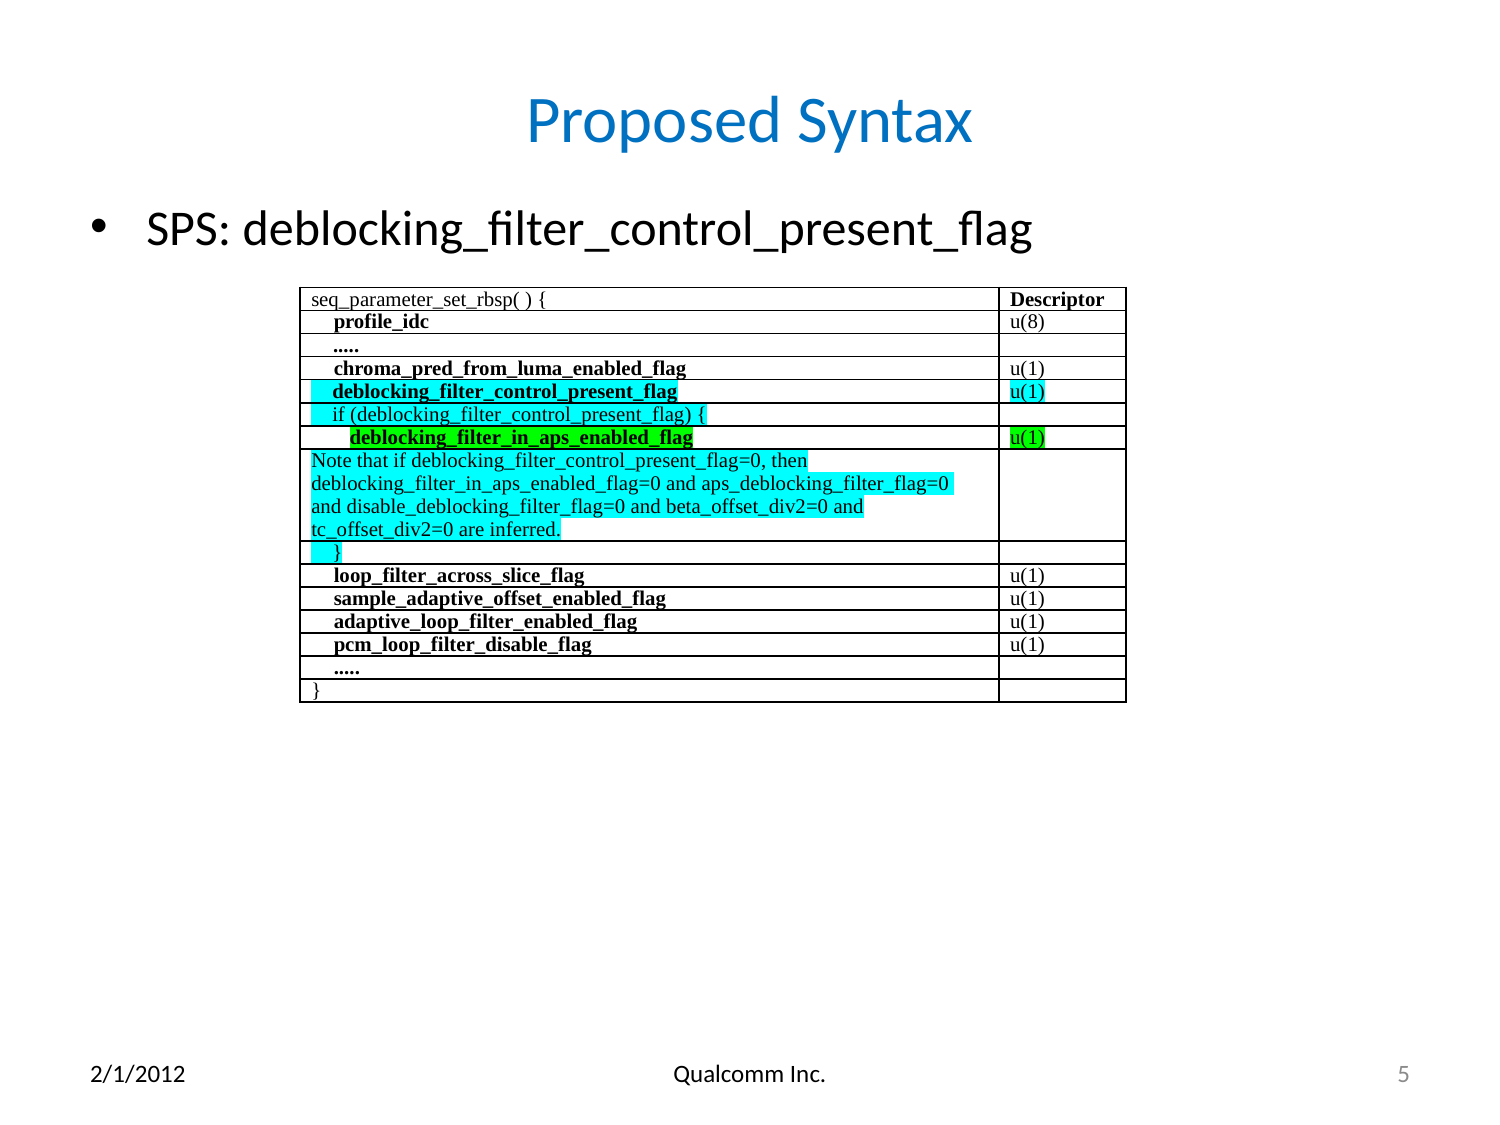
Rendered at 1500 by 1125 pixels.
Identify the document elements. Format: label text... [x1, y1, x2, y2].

table_cell pcm_loop_filter_disable_flag [301, 634, 998, 655]
table_cell [1000, 334, 1125, 356]
table_cell u(1) [1000, 380, 1125, 402]
table_cell u(1) [1000, 427, 1125, 448]
table_cell u(8) [1000, 311, 1125, 333]
list SPS: deblocking_filter_control_present_flag [75, 187, 1425, 1005]
table_cell [1000, 680, 1125, 701]
table_cell u(1) [1000, 634, 1125, 655]
table_cell deblocking_filter_control_present_flag [301, 380, 998, 402]
table_cell u(1) [1000, 588, 1125, 609]
table_cell profile_idc [301, 311, 998, 333]
table_cell u(1) [1000, 565, 1125, 586]
table_cell ..... [301, 334, 998, 356]
table_cell [1000, 404, 1125, 425]
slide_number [75, 1042, 425, 1103]
table_cell Note that if deblocking_filter_control_present_flag=0, then deblocking_filter_in_aps_enabled_flag=0 and aps_deblocking_filter_flag=0 and disable_deblocking_filter_flag=0 and beta_offset_div2=0 and tc_offset_div2=0 are inferred. [301, 450, 998, 540]
table_header Descriptor [1000, 288, 1125, 310]
table_cell if (deblocking_filter_control_present_flag) { [301, 404, 998, 425]
table_header seq_parameter_set_rbsp( ) { [301, 288, 998, 310]
table_cell adaptive_loop_filter_enabled_flag [301, 611, 998, 632]
footer Qualcomm Inc. [512, 1042, 988, 1103]
table_cell } [301, 542, 998, 563]
table_cell [1000, 542, 1125, 563]
table_cell [1000, 450, 1125, 540]
table_cell u(1) [1000, 357, 1125, 379]
table_cell [1000, 657, 1125, 678]
table_cell loop_filter_across_slice_flag [301, 565, 998, 586]
table_cell sample_adaptive_offset_enabled_flag [301, 588, 998, 609]
table_cell } [301, 680, 998, 701]
table_cell u(1) [1000, 611, 1125, 632]
slide_number 5 [1074, 1042, 1425, 1103]
table_cell chroma_pred_from_luma_enabled_flag [301, 357, 998, 379]
table_cell deblocking_filter_in_aps_enabled_flag [301, 427, 998, 448]
table_cell ..... [301, 657, 998, 678]
title Proposed Syntax [75, 45, 1425, 187]
